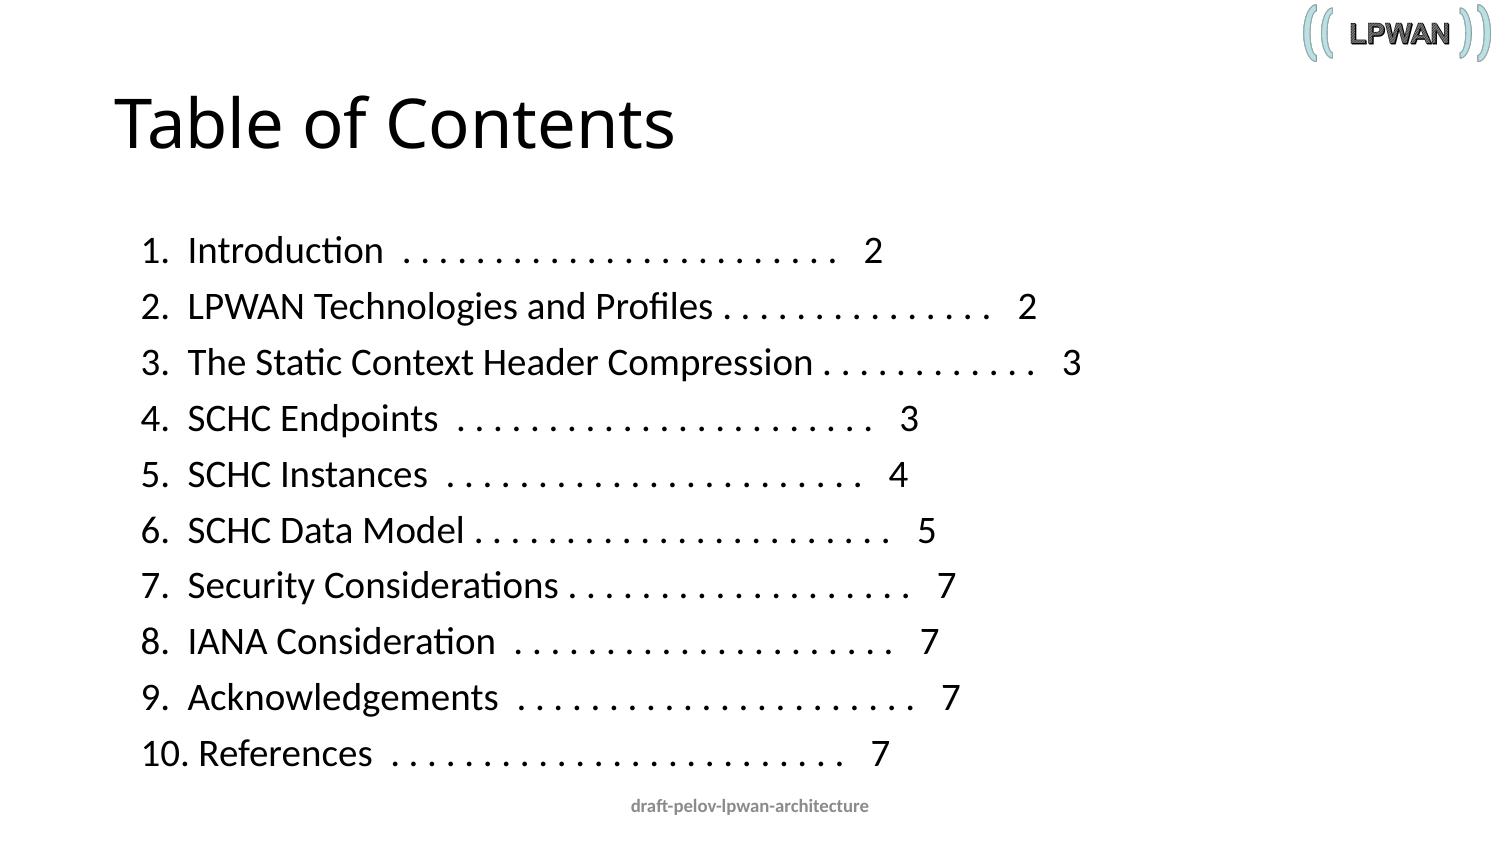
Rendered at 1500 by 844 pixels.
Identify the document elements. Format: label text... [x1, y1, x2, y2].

list 1. Introduction . . . . . . . . . . . . . . . . . . . . . . . . 2 2. LPWAN Technologies and Profiles . . . . . . . . . . . . . . . 2 3. The Static Context Header Compression . . . . . . . . . . . . 3 4. SCHC Endpoints . . . . . . . . . . . . . . . . . . . . . . . 3 5. SCHC Instances . . . . . . . . . . . . . . . . . . . . . . . 4 6. SCHC Data Model . . . . . . . . . . . . . . . . . . . . . . . 5 7. Security Considerations . . . . . . . . . . . . . . . . . . . 7 8. IANA Consideration . . . . . . . . . . . . . . . . . . . . . 7 9. Acknowledgements . . . . . . . . . . . . . . . . . . . . . . 7 10. References . . . . . . . . . . . . . . . . . . . . . . . . . 7 [103, 224, 1397, 782]
picture [1303, 4, 1491, 62]
footer draft-pelov-lpwan-architecture [496, 782, 1004, 827]
title Table of Contents [103, 44, 1397, 208]
